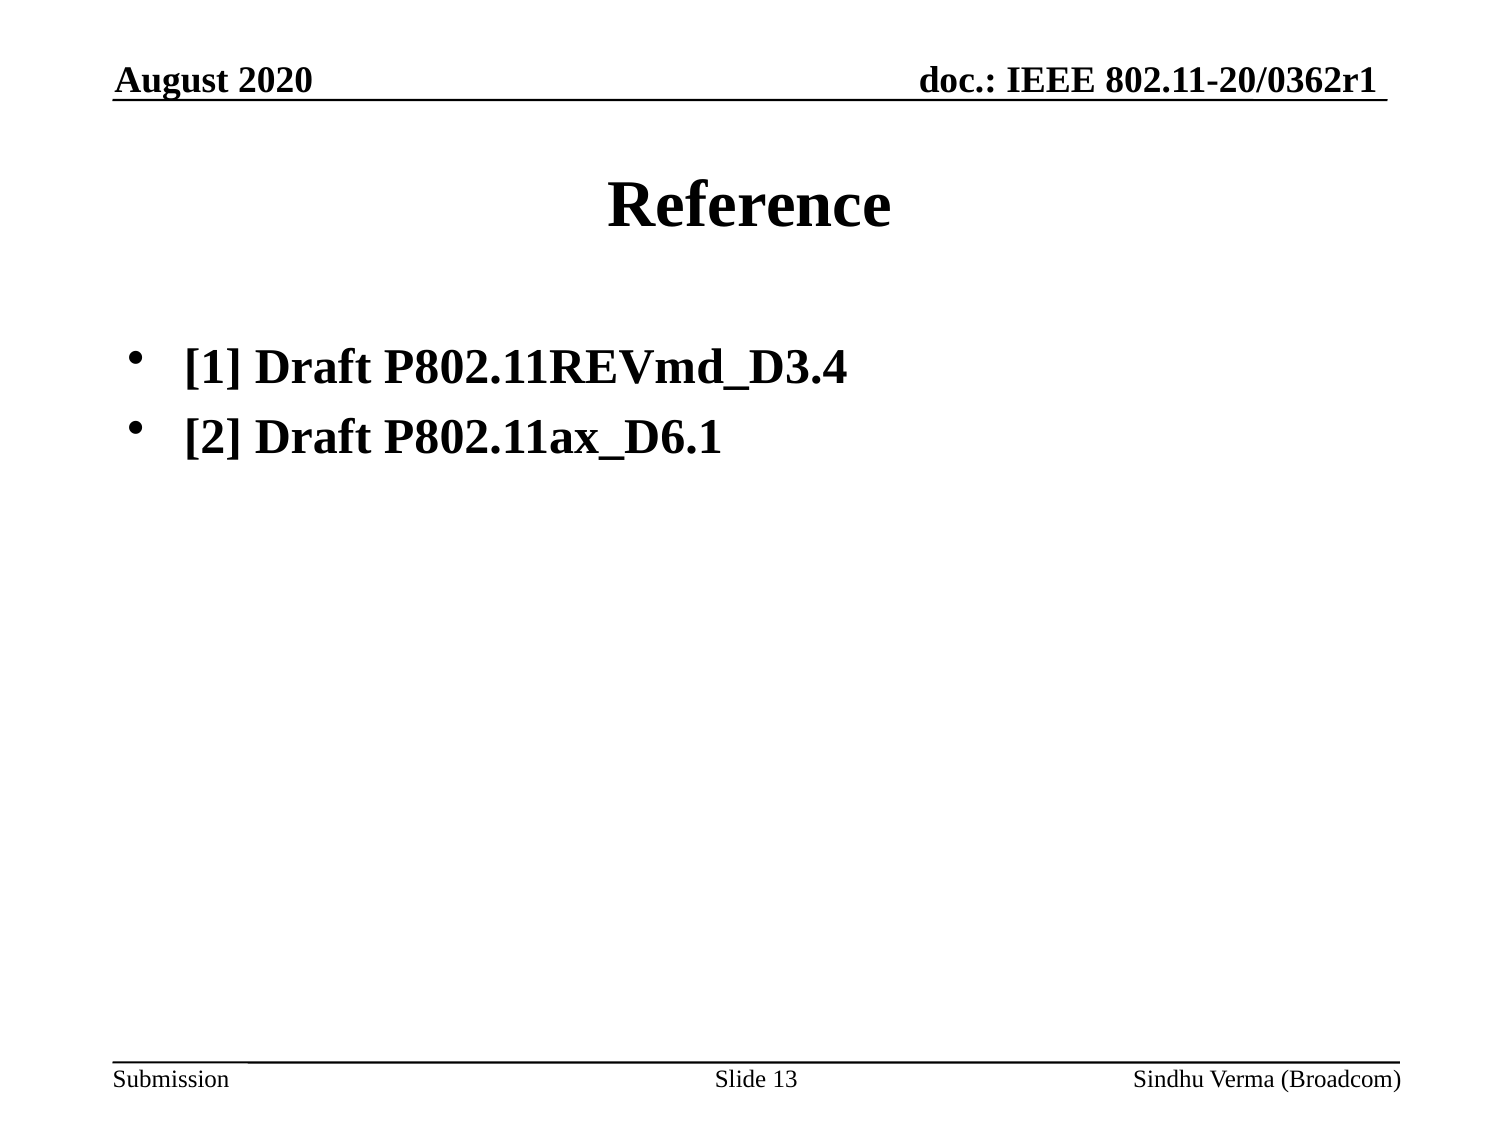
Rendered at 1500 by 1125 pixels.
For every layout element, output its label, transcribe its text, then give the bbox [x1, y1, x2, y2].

slide_number Slide 13 [712, 1061, 800, 1093]
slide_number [114, 54, 316, 101]
footer Sindhu Verma (Broadcom) [1129, 1061, 1402, 1093]
list [1] Draft P802.11REVmd_D3.4 [2] Draft P802.11ax_D6.1 [112, 326, 1388, 1002]
title Reference [112, 112, 1388, 288]
